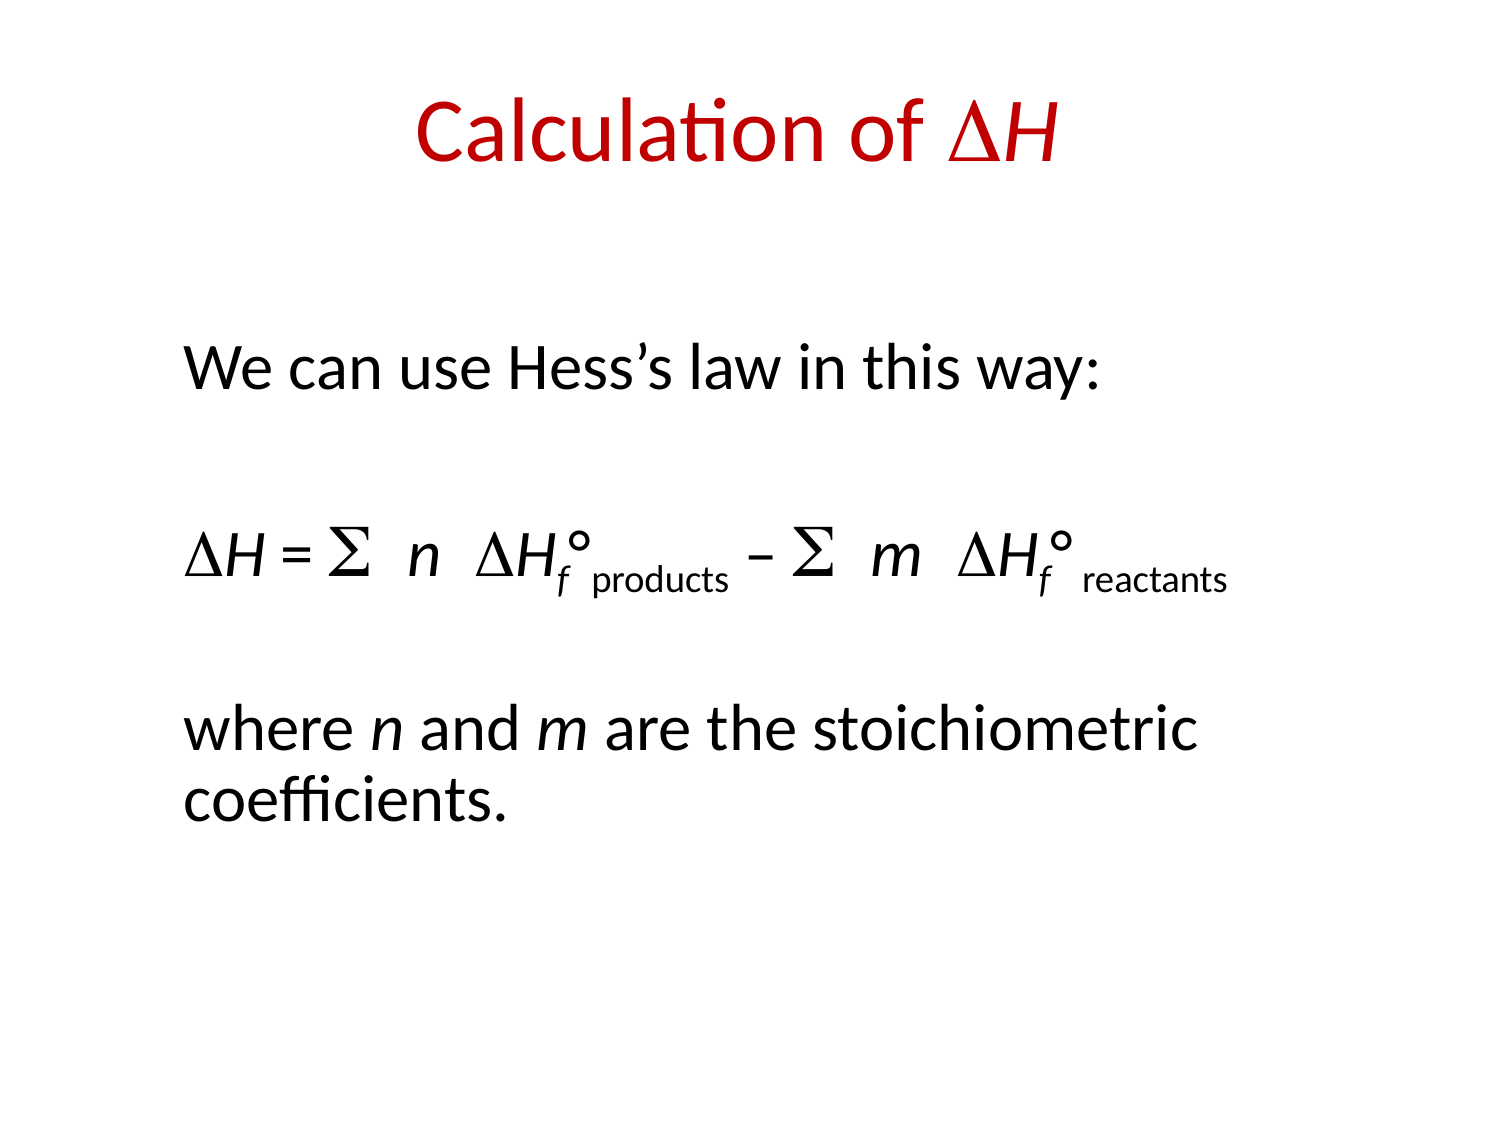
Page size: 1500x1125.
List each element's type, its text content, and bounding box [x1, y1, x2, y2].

text_box Calculation of H [99, 62, 1375, 250]
text_box We can use Hess’s law in this way: H = nHf°products – mHf° reactants where n and m are the stoichiometric coefficients. [112, 324, 1388, 1000]
